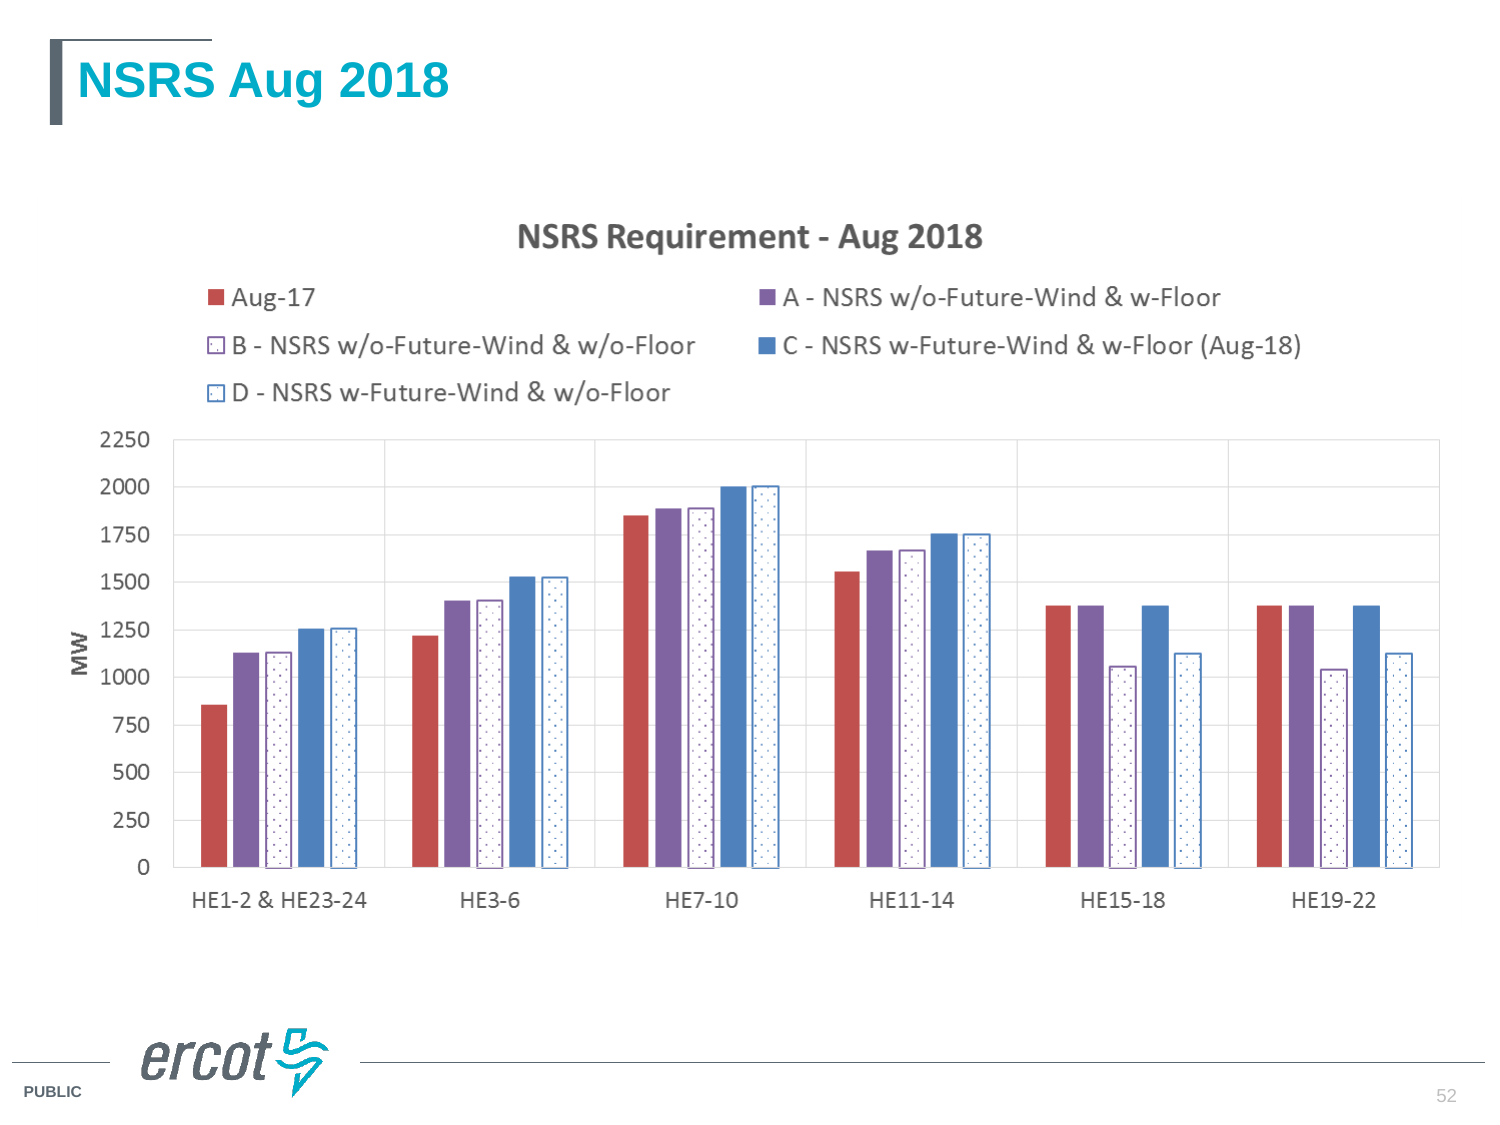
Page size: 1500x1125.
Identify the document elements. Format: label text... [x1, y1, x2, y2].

title NSRS Aug 2018 [62, 39, 1450, 125]
picture [137, 1024, 332, 1100]
picture [36, 196, 1464, 929]
